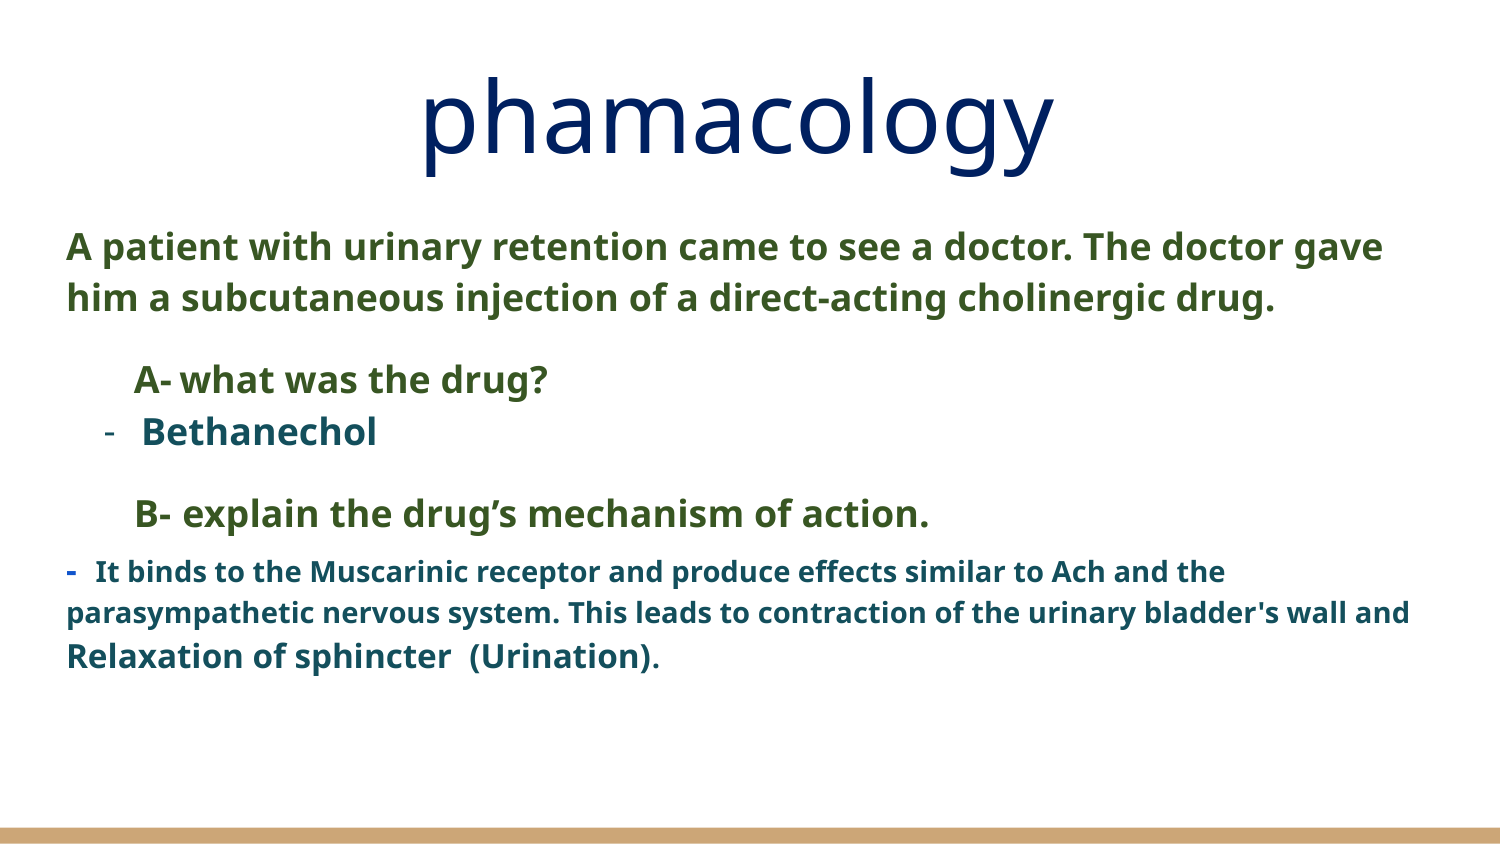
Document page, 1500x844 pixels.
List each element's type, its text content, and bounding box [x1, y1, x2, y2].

list A patient with urinary retention came to see a doctor. The doctor gave him a subcutaneous injection of a direct-acting cholinergic drug. A- what was the drug? Bethanechol B- explain the drug’s mechanism of action. - It binds to the Muscarinic receptor and produce effects similar to Ach and the parasympathetic nervous system. This leads to contraction of the urinary bladder's wall and Relaxation of sphincter (Urination). [51, 200, 1449, 752]
title phamacology [51, 51, 1449, 189]
